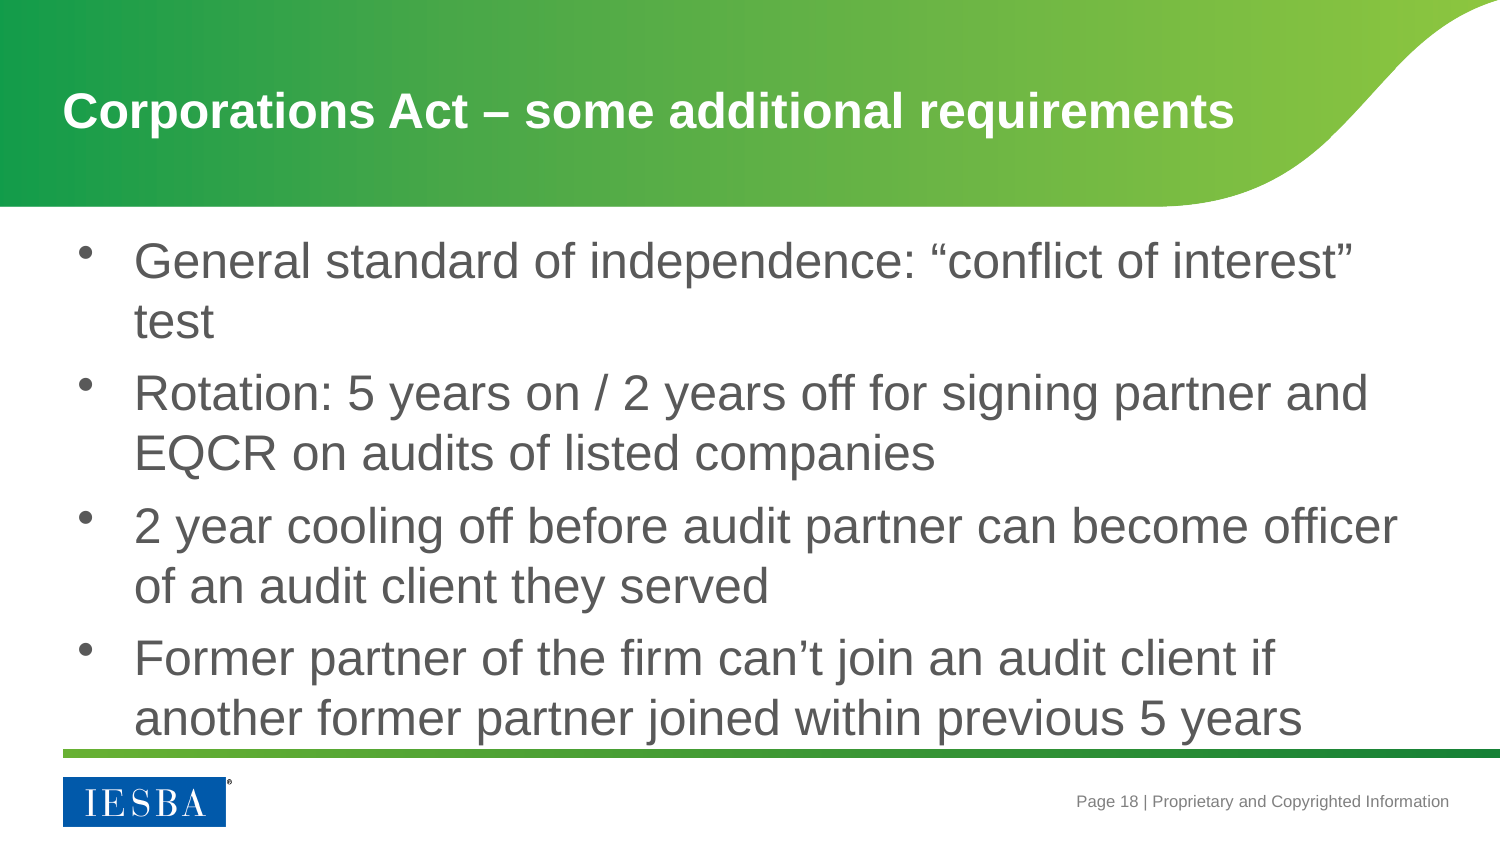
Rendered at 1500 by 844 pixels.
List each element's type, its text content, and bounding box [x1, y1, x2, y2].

title Corporations Act – some additional requirements [62, 75, 1300, 142]
list General standard of independence: “conflict of interest” test Rotation: 5 years on / 2 years off for signing partner and EQCR on audits of listed companies 2 year cooling off before audit partner can become officer of an audit client they served Former partner of the firm can’t join an audit client if another former partner joined within previous 5 years [62, 220, 1450, 724]
picture [0, 0, 1500, 207]
picture [63, 777, 232, 827]
